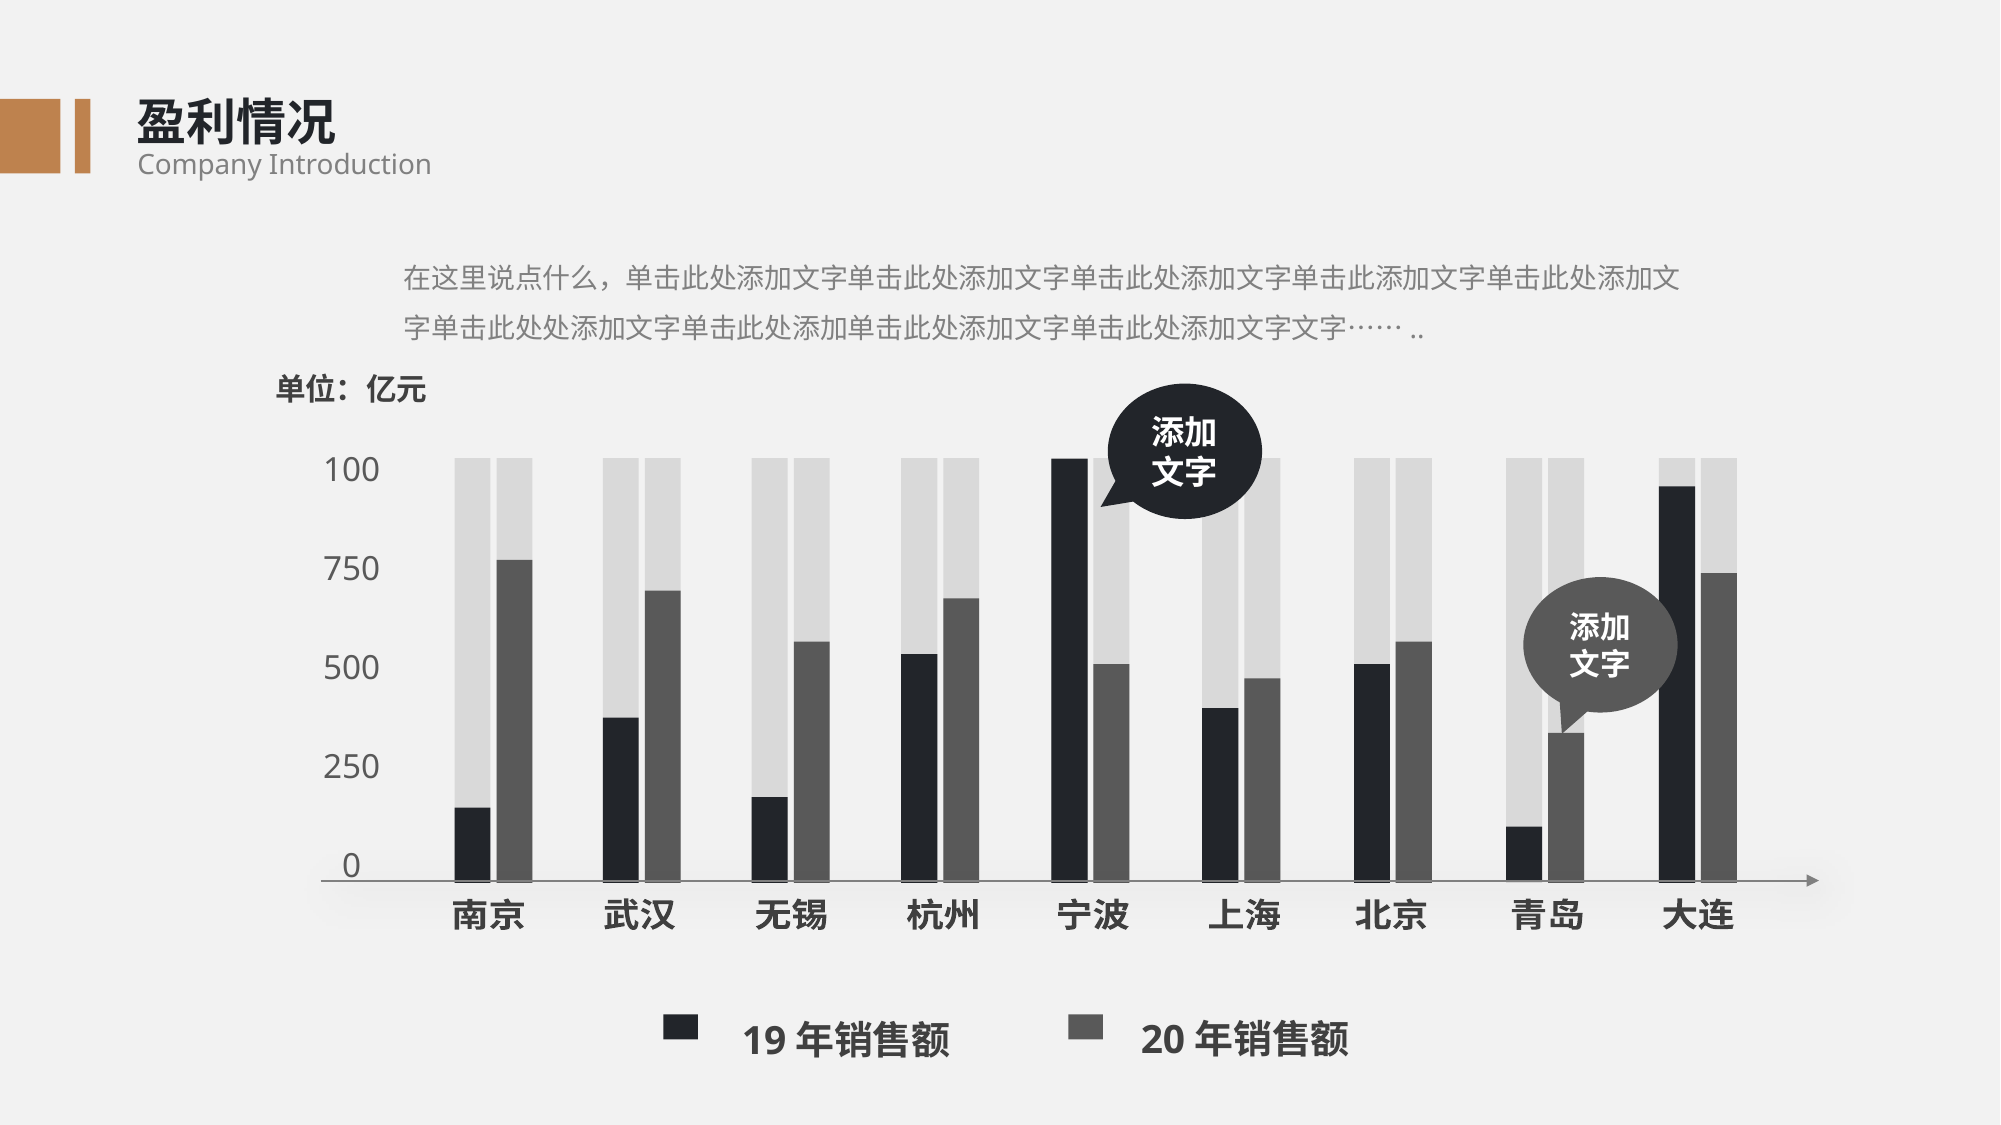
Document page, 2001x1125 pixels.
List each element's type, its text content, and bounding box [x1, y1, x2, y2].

text_box 100 [269, 429, 434, 488]
text_box [942, 597, 980, 880]
text_box [1353, 663, 1391, 880]
text_box [1658, 457, 1696, 485]
text_box [900, 653, 938, 880]
text_box 在这里说点什么，单击此处添加文字单击此处添加文字单击此处添加文字单击此添加文字单击此处添加文字单击此处处添加文字单击此处添加单击此处添加文字单击此处添加文字文字…….. [385, 235, 1723, 354]
text_box [662, 1013, 699, 1040]
text_box [1395, 457, 1433, 641]
text_box 500 [269, 627, 434, 686]
text_box 20年销售额 [1102, 1002, 1388, 1051]
text_box [454, 807, 491, 880]
text_box [1505, 826, 1543, 880]
text_box [496, 457, 533, 559]
text_box [1092, 457, 1130, 663]
text_box 单位：亿元 [253, 350, 449, 408]
text_box [1547, 696, 1560, 732]
text_box [602, 716, 640, 880]
text_box 250 [269, 726, 434, 785]
text_box [751, 457, 789, 796]
text_box [1092, 663, 1130, 880]
text_box 750 [269, 528, 434, 587]
text_box [644, 590, 682, 880]
text_box [1067, 1013, 1102, 1040]
text_box [1505, 457, 1543, 826]
text_box [644, 457, 682, 590]
text_box [1201, 502, 1239, 707]
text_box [119, 83, 643, 189]
text_box [1243, 677, 1282, 880]
text_box 添加文字 [1098, 382, 1264, 521]
text_box [1395, 641, 1433, 880]
text_box [1547, 457, 1585, 593]
text_box [1353, 457, 1391, 663]
text_box [1700, 572, 1738, 880]
text_box [751, 796, 789, 880]
text_box [1567, 716, 1585, 732]
text_box 添加文字 [1522, 576, 1679, 736]
text_box [942, 457, 980, 597]
text_box [900, 457, 938, 653]
text_box [793, 641, 831, 880]
text_box [602, 457, 640, 716]
text_box [793, 457, 831, 641]
text_box [1547, 732, 1585, 880]
text_box [496, 559, 533, 880]
text_box 19年销售额 [722, 1007, 971, 1047]
text_box [1243, 457, 1282, 677]
text_box [1700, 457, 1738, 572]
text_box [1201, 707, 1239, 880]
text_box [1050, 458, 1089, 880]
text_box 0 [269, 825, 434, 884]
text_box [454, 457, 491, 807]
text_box [1658, 485, 1696, 880]
